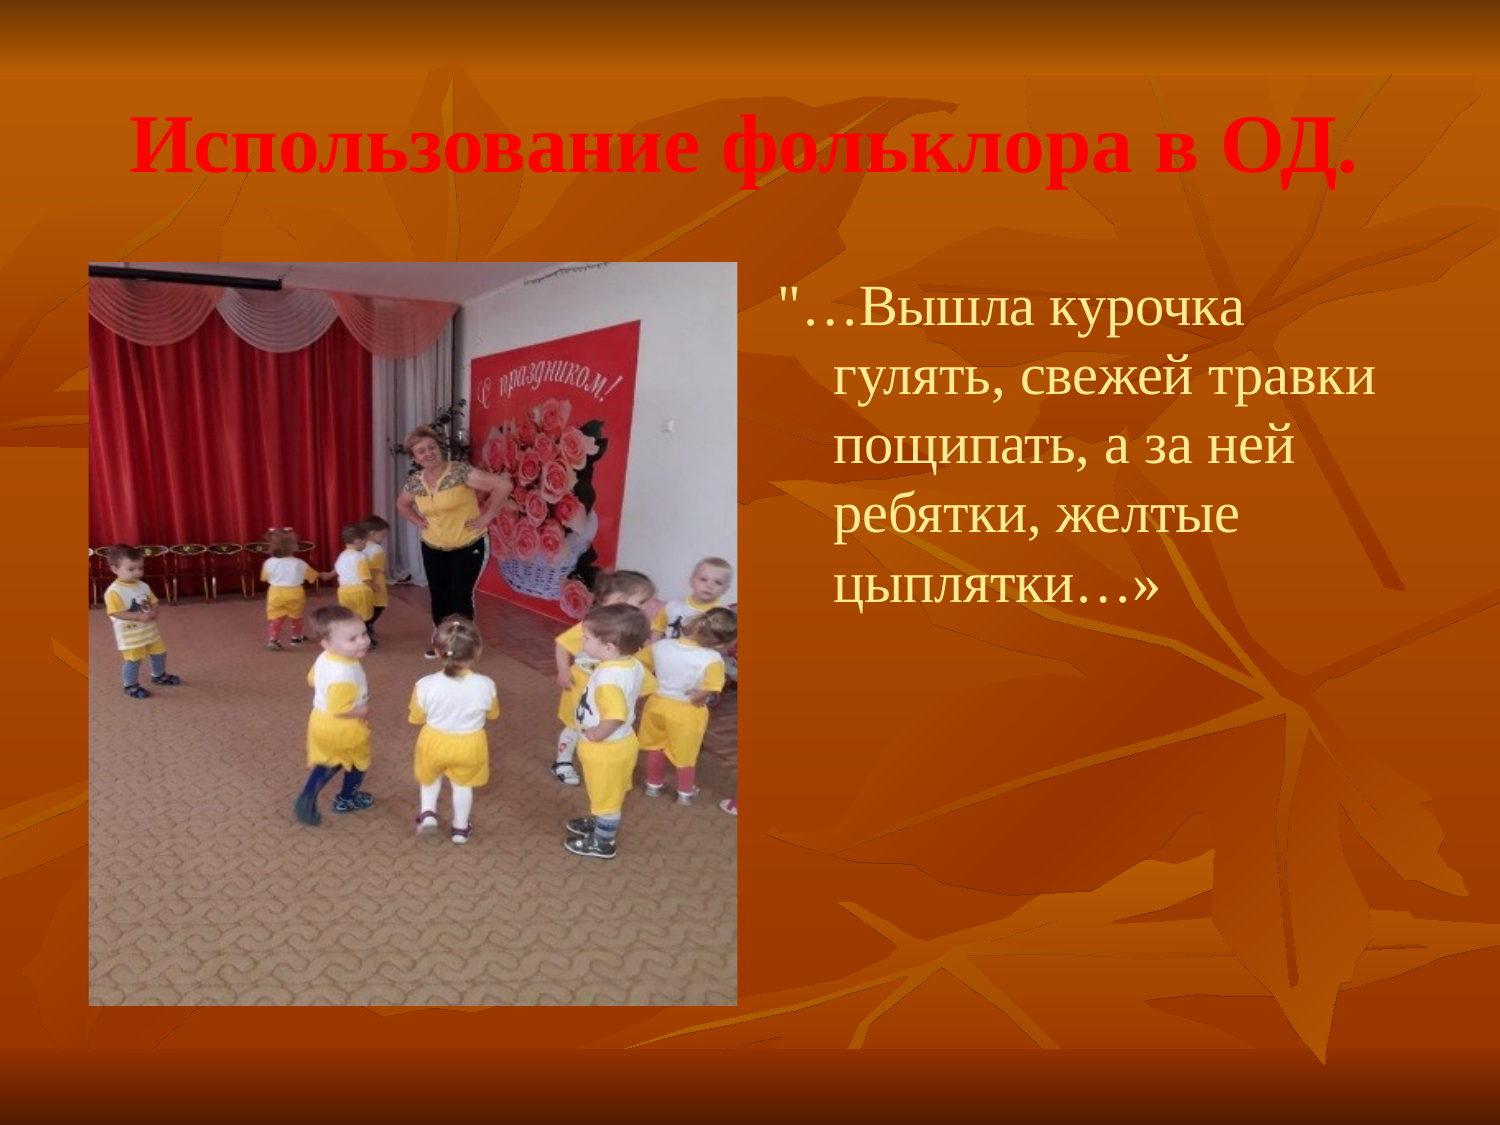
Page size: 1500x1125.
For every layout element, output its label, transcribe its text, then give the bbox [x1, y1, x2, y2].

text_box [88, 262, 738, 1006]
title Использование фольклора в ОД. [127, 87, 1373, 267]
picture [0, 0, 1500, 1125]
list "…Вышла курочка гулять, свежей травки пощипать, а за ней ребятки, желтые цыплятки…» [738, 267, 1413, 908]
